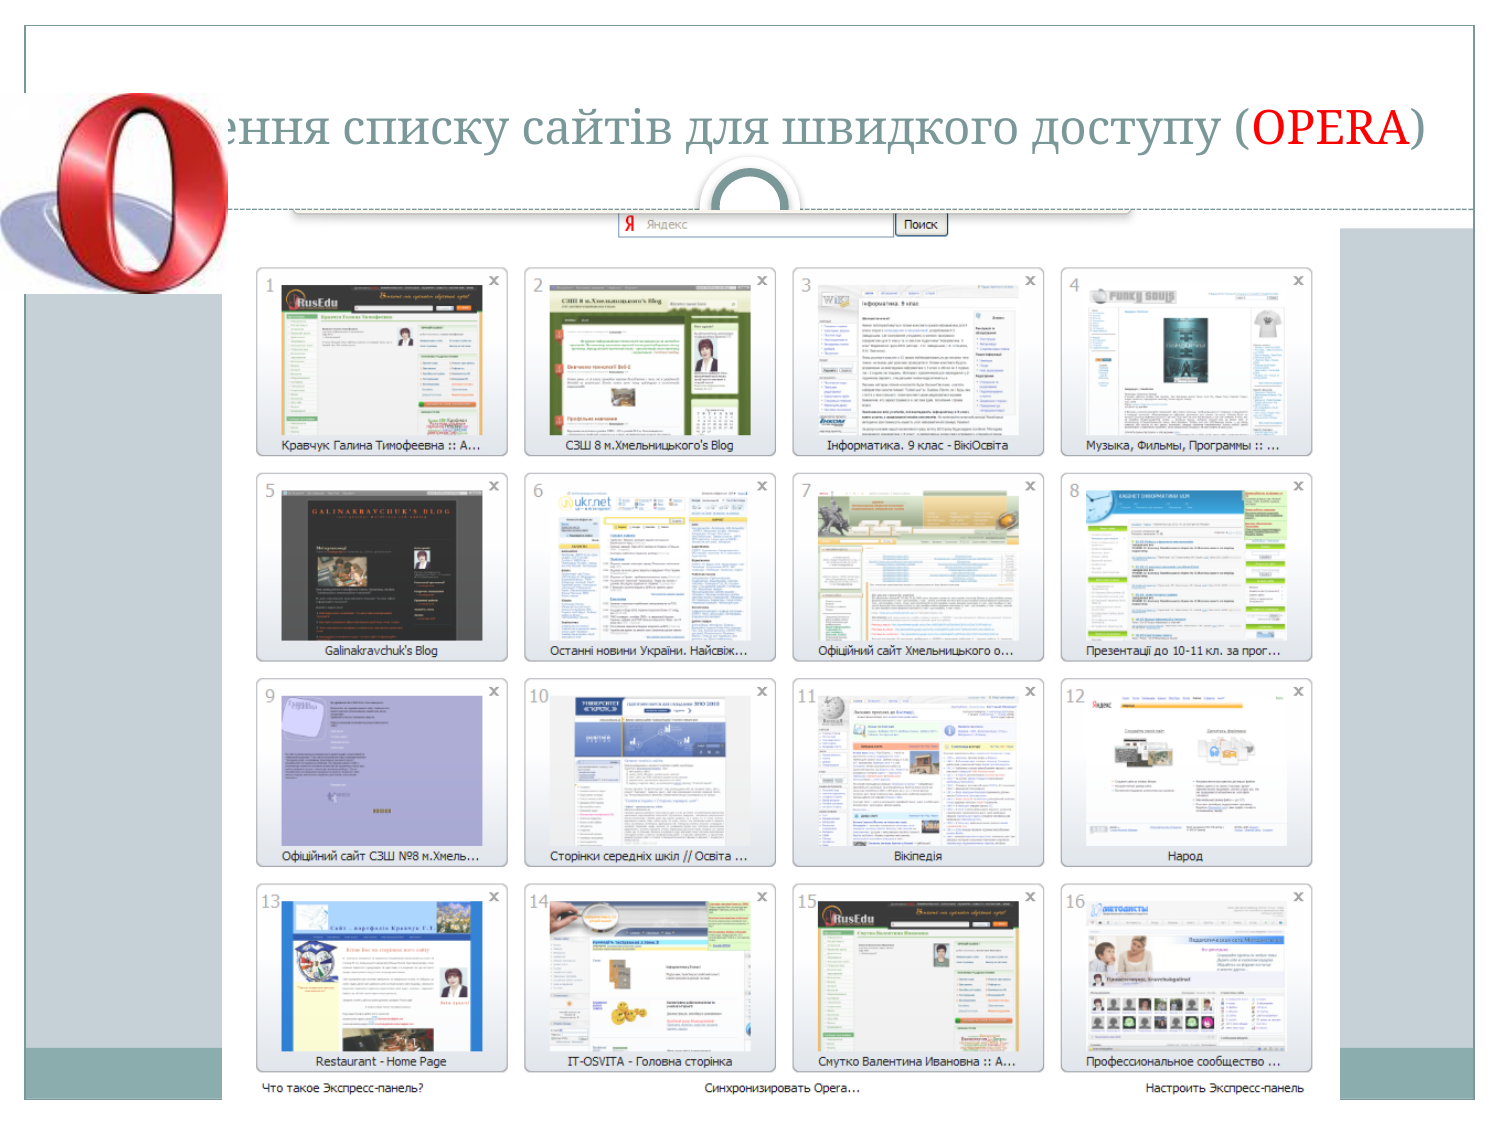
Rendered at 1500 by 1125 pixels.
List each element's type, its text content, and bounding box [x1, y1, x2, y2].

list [222, 210, 1340, 1100]
title Створення списку сайтів для швидкого доступу (OPERA) [49, 37, 1450, 162]
picture [0, 93, 228, 294]
